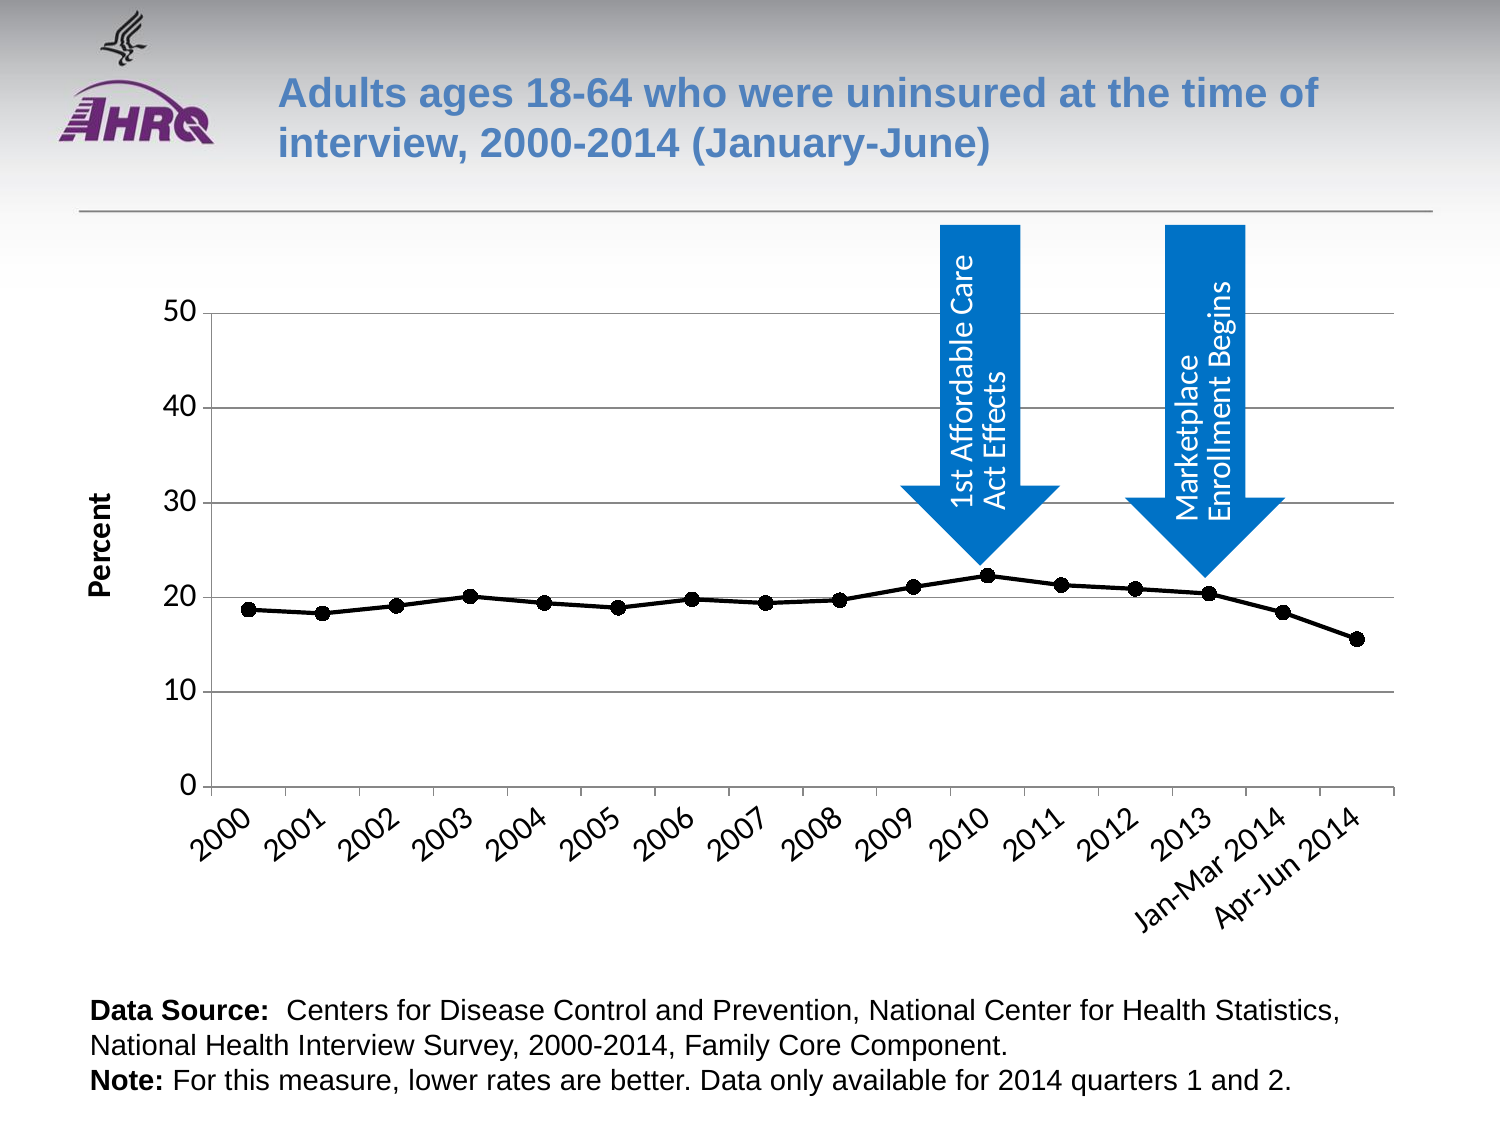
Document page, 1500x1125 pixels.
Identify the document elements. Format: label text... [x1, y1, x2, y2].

text_box Data Source: Centers for Disease Control and Prevention, National Center for Health Statistics, National Health Interview Survey, 2000-2014, Family Core Component. Note: For this measure, lower rates are better. Data only available for 2014 quarters 1 and 2. [75, 984, 1463, 1104]
picture [0, 0, 1500, 1125]
chart [74, 224, 1426, 963]
title Adults ages 18-64 who were uninsured at the time of interview, 2000-2014 (January-June) [262, 45, 1425, 188]
